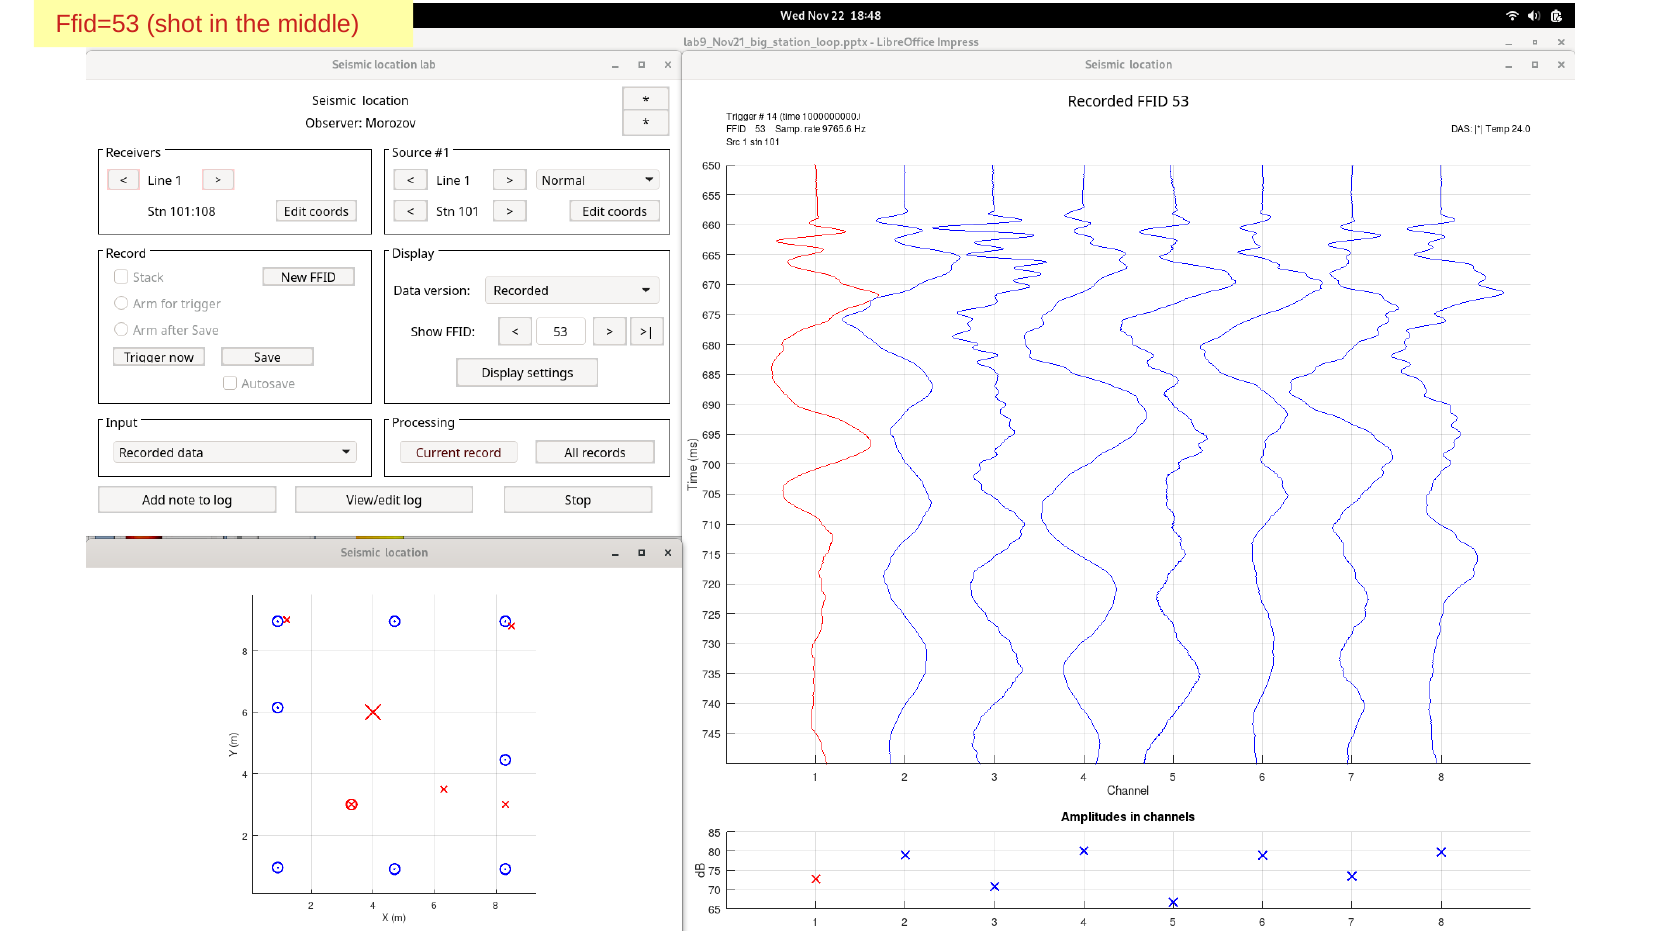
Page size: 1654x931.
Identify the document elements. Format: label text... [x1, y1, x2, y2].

picture [86, 3, 1575, 931]
text_box Ffid=53 (shot in the middle) [33, 0, 414, 48]
